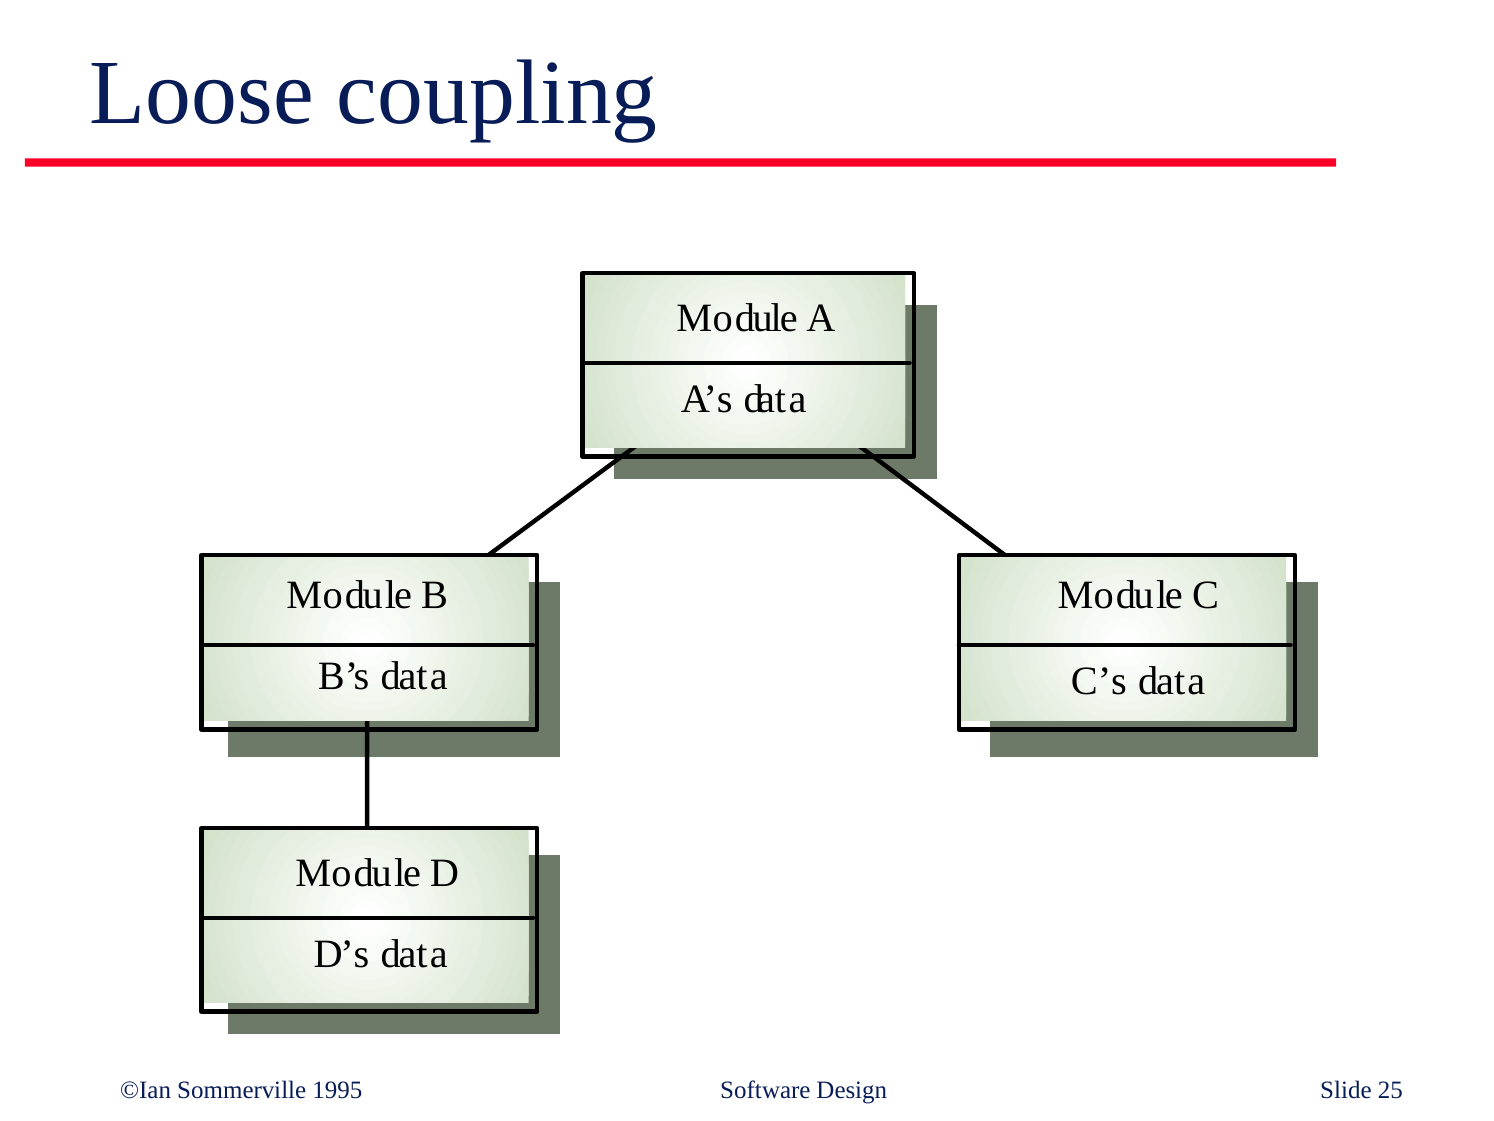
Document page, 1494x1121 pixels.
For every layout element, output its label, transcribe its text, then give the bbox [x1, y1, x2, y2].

title Loose coupling [75, 37, 1350, 150]
picture [196, 268, 1323, 1039]
